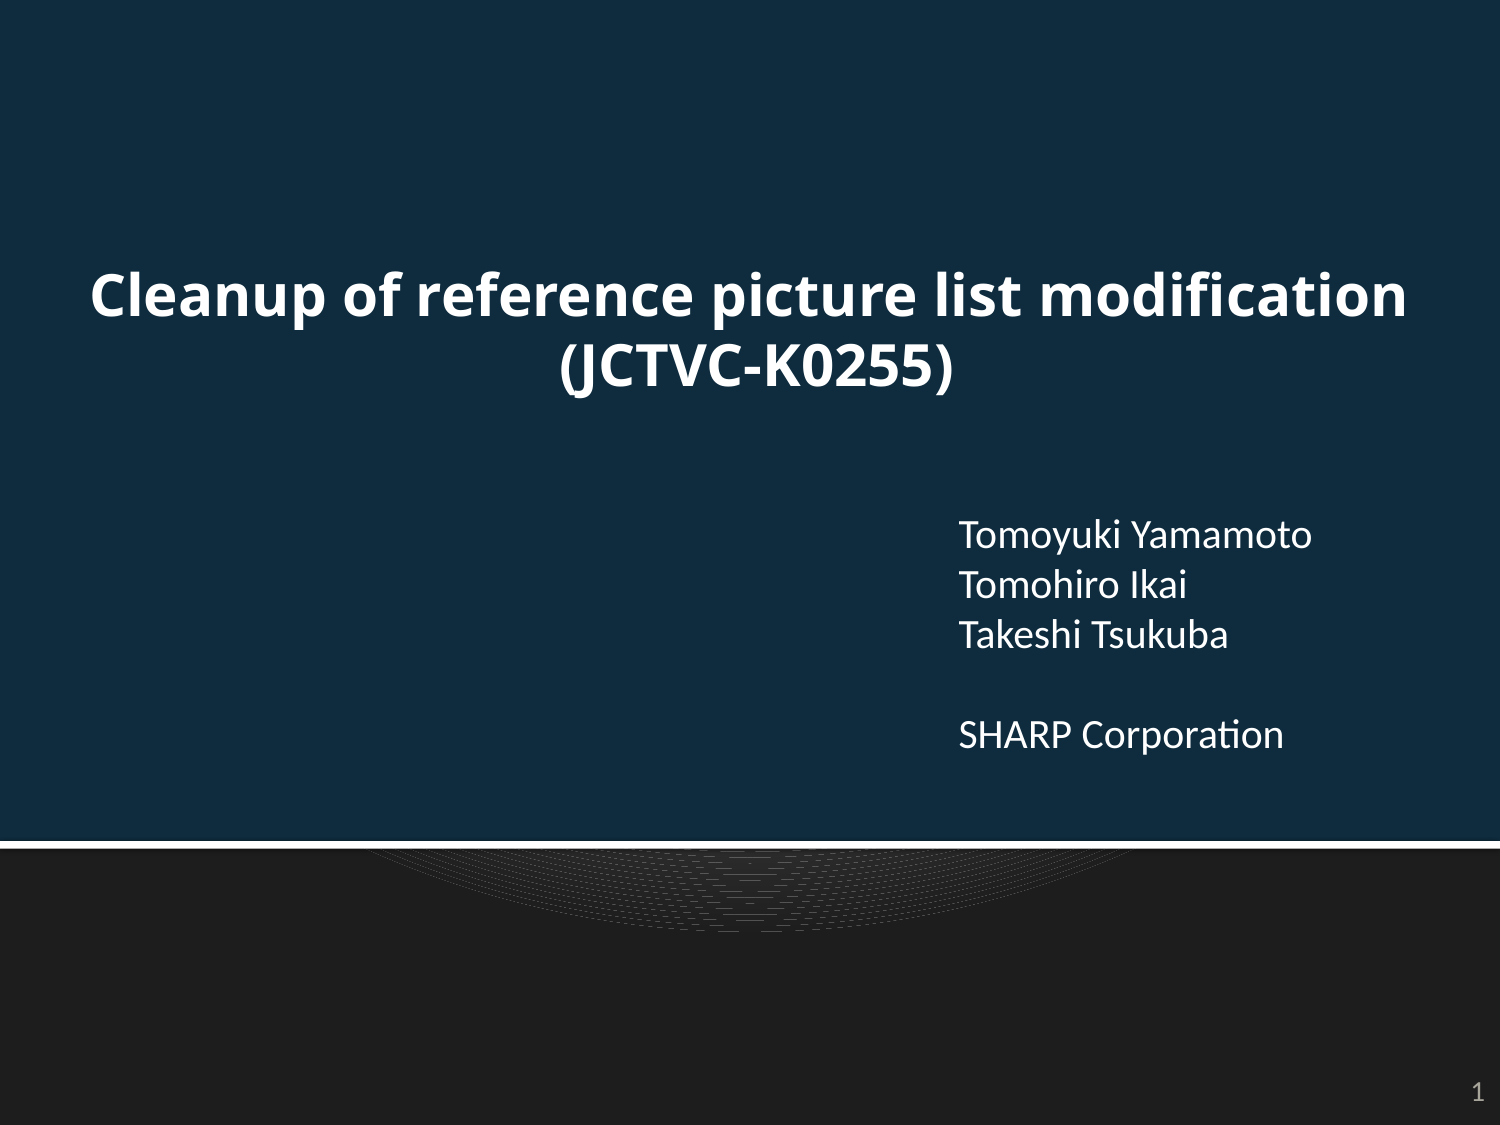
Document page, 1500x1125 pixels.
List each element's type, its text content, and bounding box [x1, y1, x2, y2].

subtitle Tomoyuki Yamamoto Tomohiro Ikai Takeshi Tsukuba SHARP Corporation [938, 479, 1438, 758]
title Cleanup of reference picture list modification (JCTVC-K0255) [46, 257, 1459, 388]
slide_number 1 [1379, 1062, 1500, 1108]
